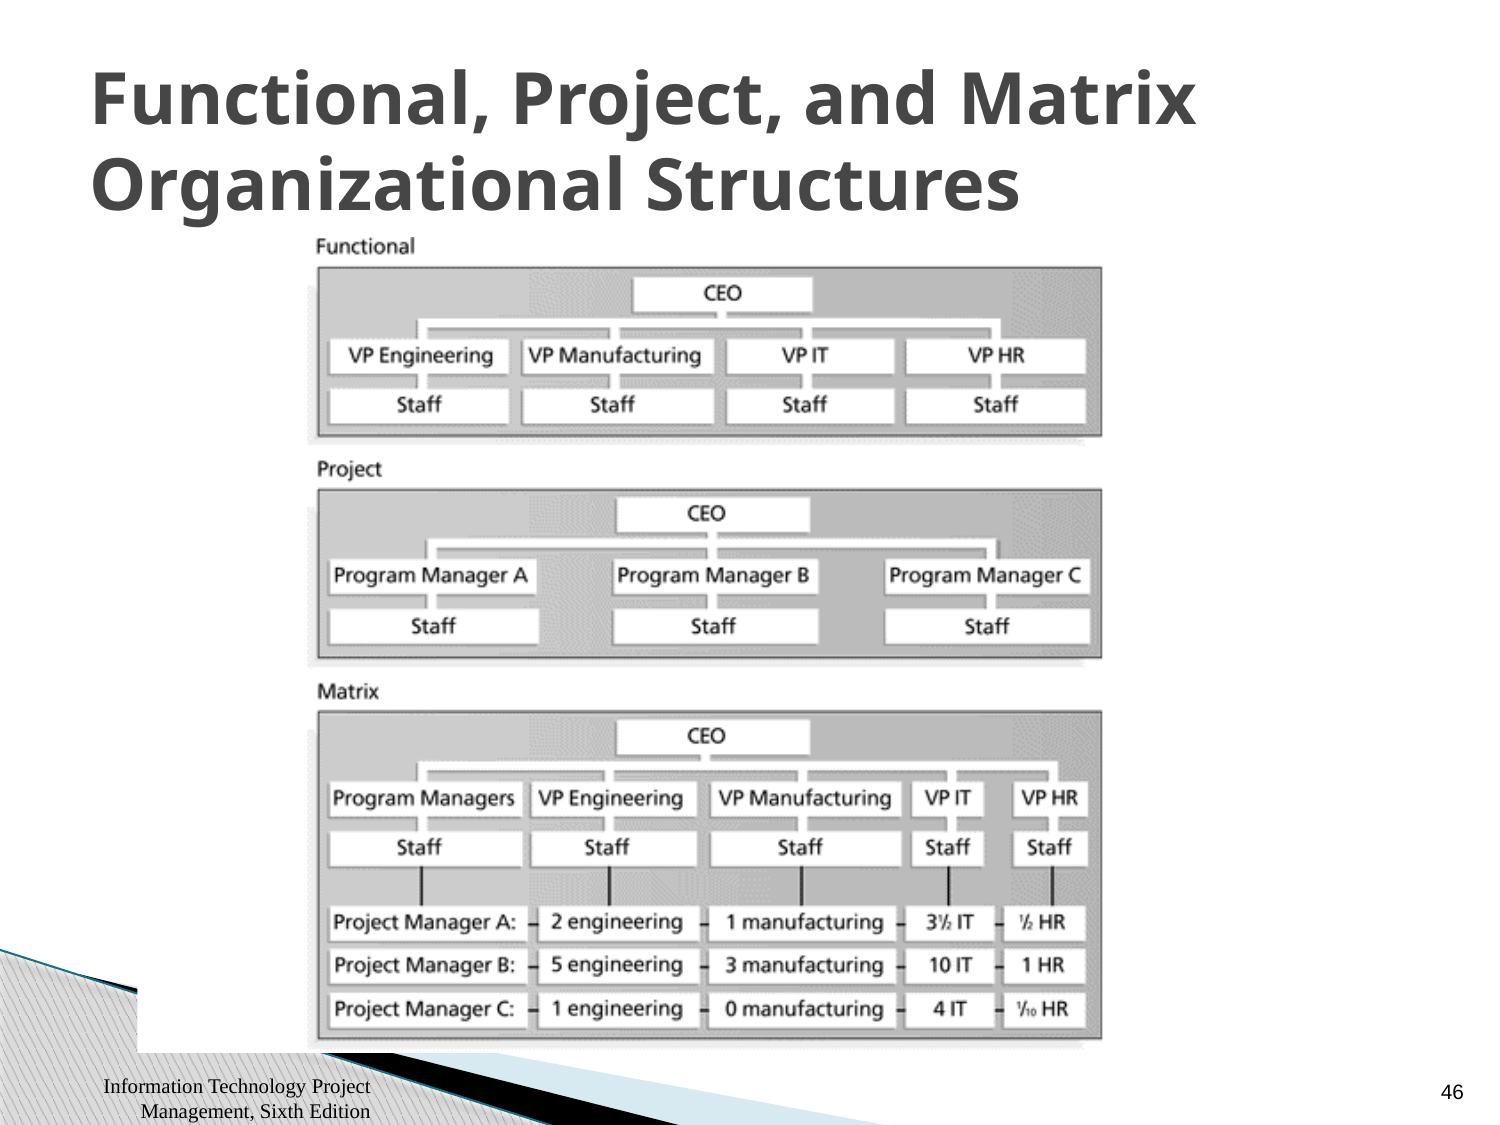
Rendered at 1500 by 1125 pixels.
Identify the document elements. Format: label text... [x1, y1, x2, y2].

footer Information Technology Project Management, Sixth Edition [0, 1069, 386, 1125]
picture [137, 237, 1276, 1053]
slide_number 46 [1418, 1051, 1479, 1112]
title Functional, Project, and Matrix Organizational Structures [75, 45, 1425, 233]
